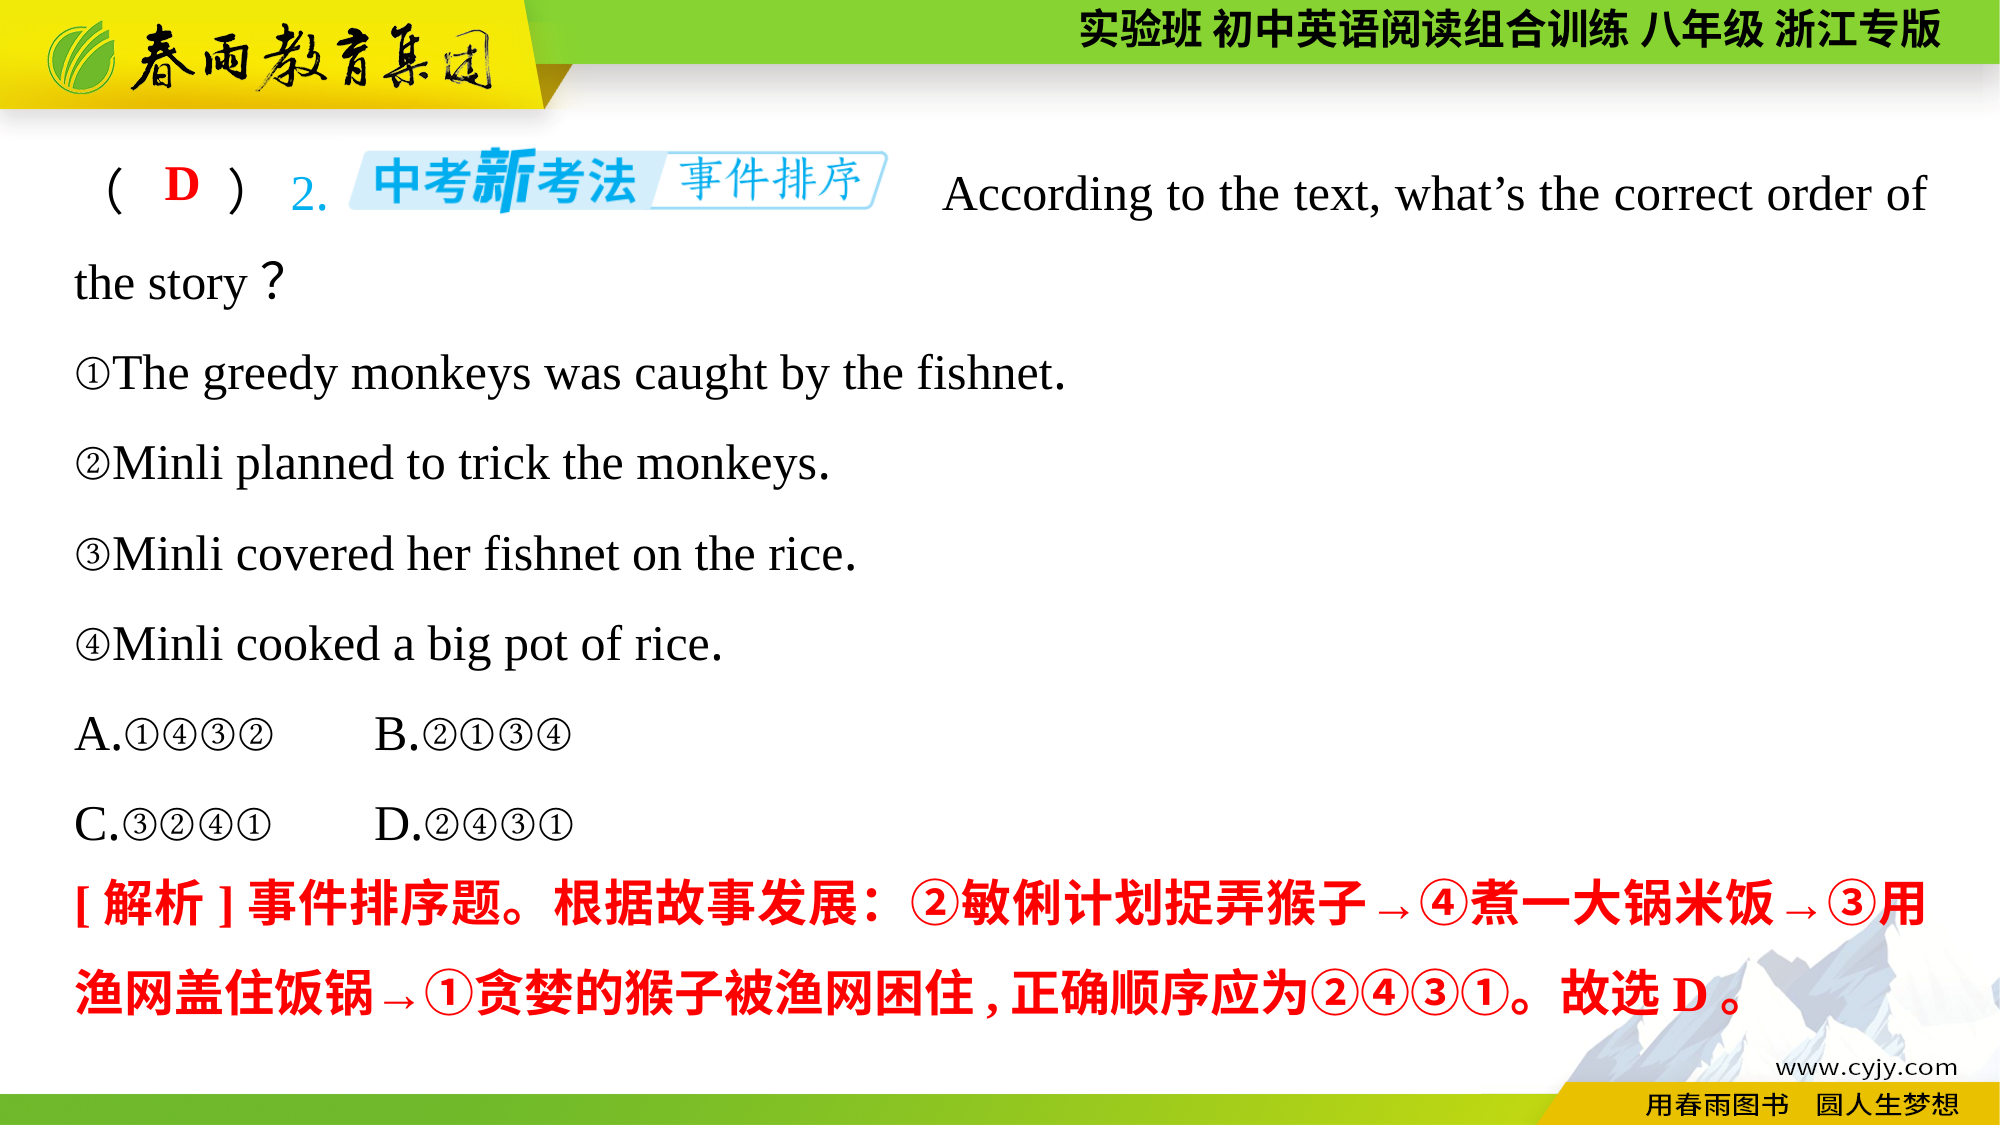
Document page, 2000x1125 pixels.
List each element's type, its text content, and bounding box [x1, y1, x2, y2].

picture [0, 0, 2000, 1125]
list （ ）2. According to the text, what’s the correct order of the story？ ①The greedy monkeys was caught by the fishnet. ②Minli planned to trick the monkeys. ③Minli covered her fishnet on the rice. ④Minli cooked a big pot of rice. A.①④③② B.②①③④ C.③②④① D.②④③① [59, 122, 1944, 834]
text_box [解析]事件排序题。根据故事发展：②敏俐计划捉弄猴子→④煮一大锅米饭→③用渔网盖住饭锅→①贪婪的猴子被渔网困住,正确顺序应为②④③①。故选D。 [59, 834, 1944, 1030]
text_box D [149, 142, 216, 218]
